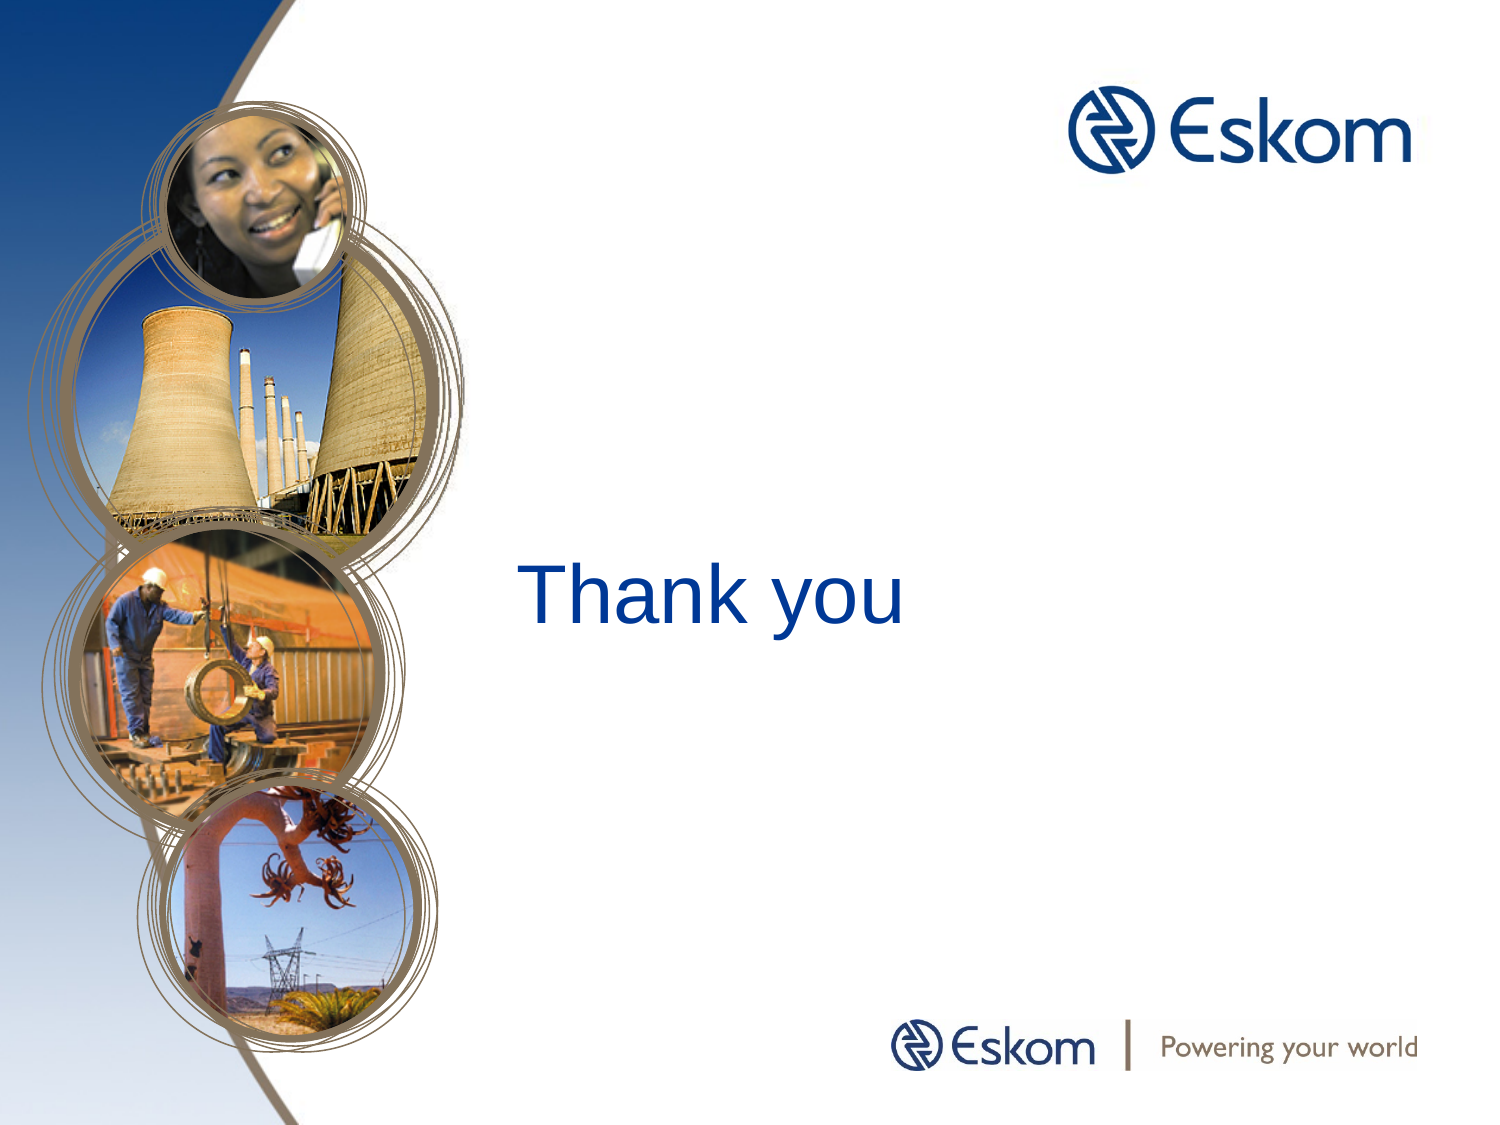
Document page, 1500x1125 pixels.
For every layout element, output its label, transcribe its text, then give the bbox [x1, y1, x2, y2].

picture [0, 0, 1500, 1125]
title Thank you [501, 536, 1412, 648]
